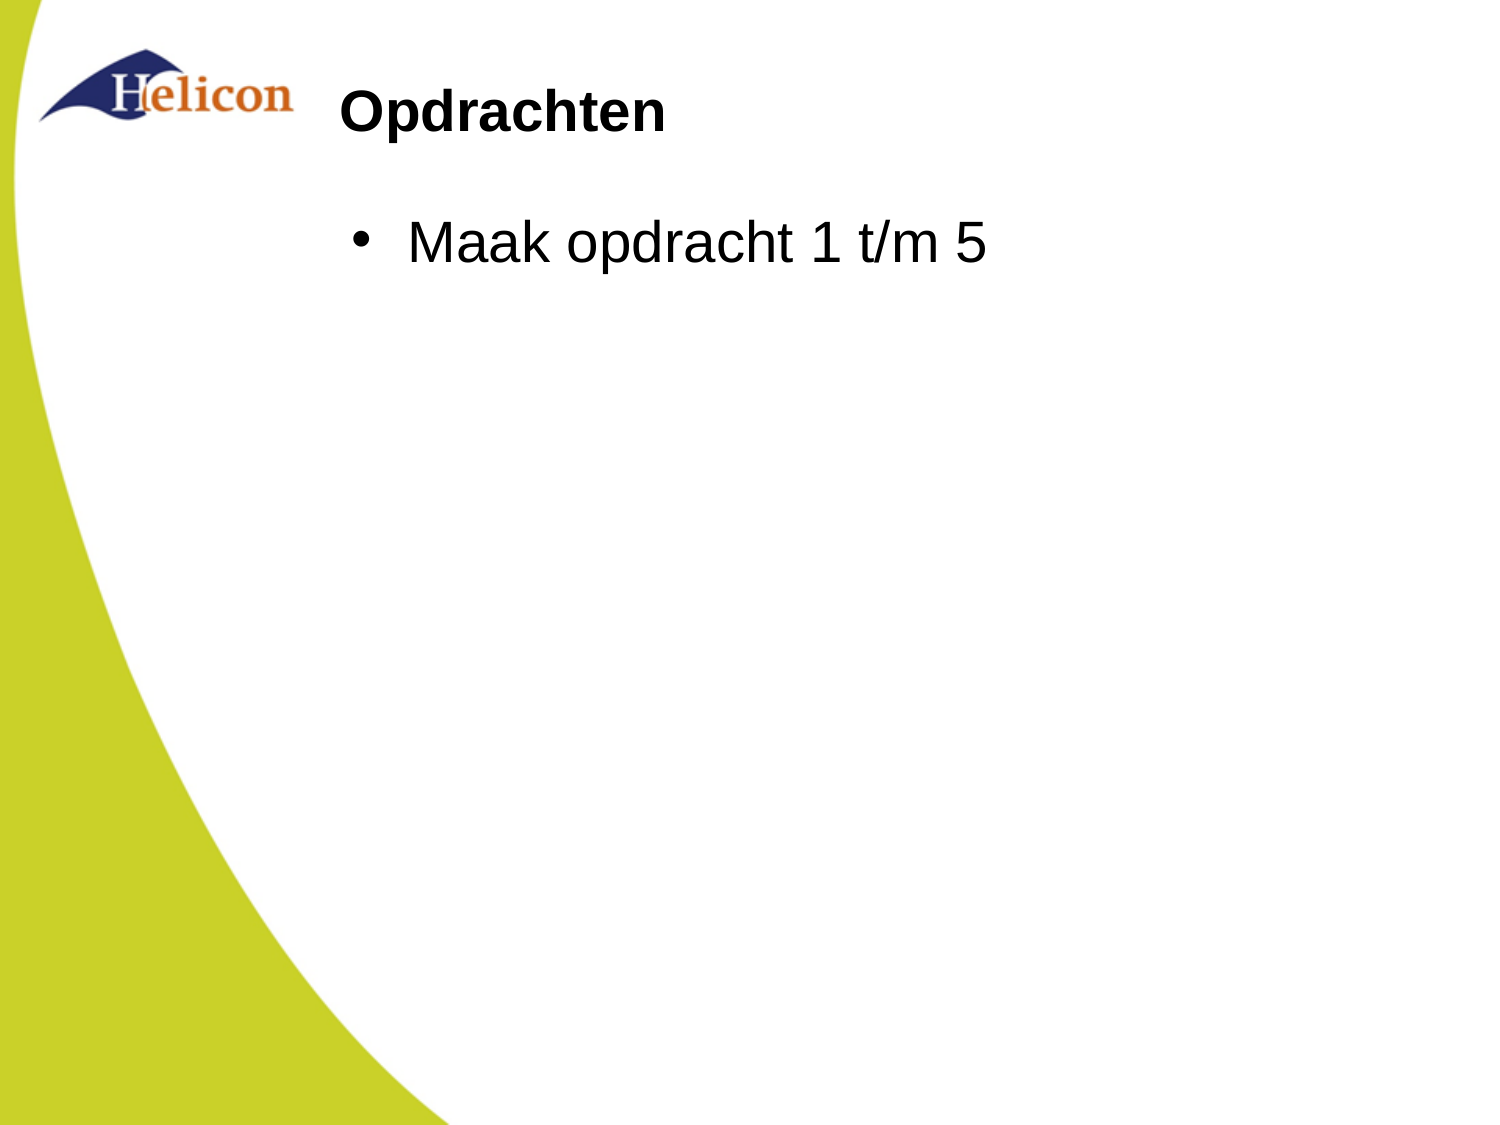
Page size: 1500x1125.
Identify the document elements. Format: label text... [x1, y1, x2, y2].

list Maak opdracht 1 t/m 5 [336, 196, 1425, 1005]
picture [0, 0, 1500, 1125]
title Opdrachten [324, 54, 1415, 161]
